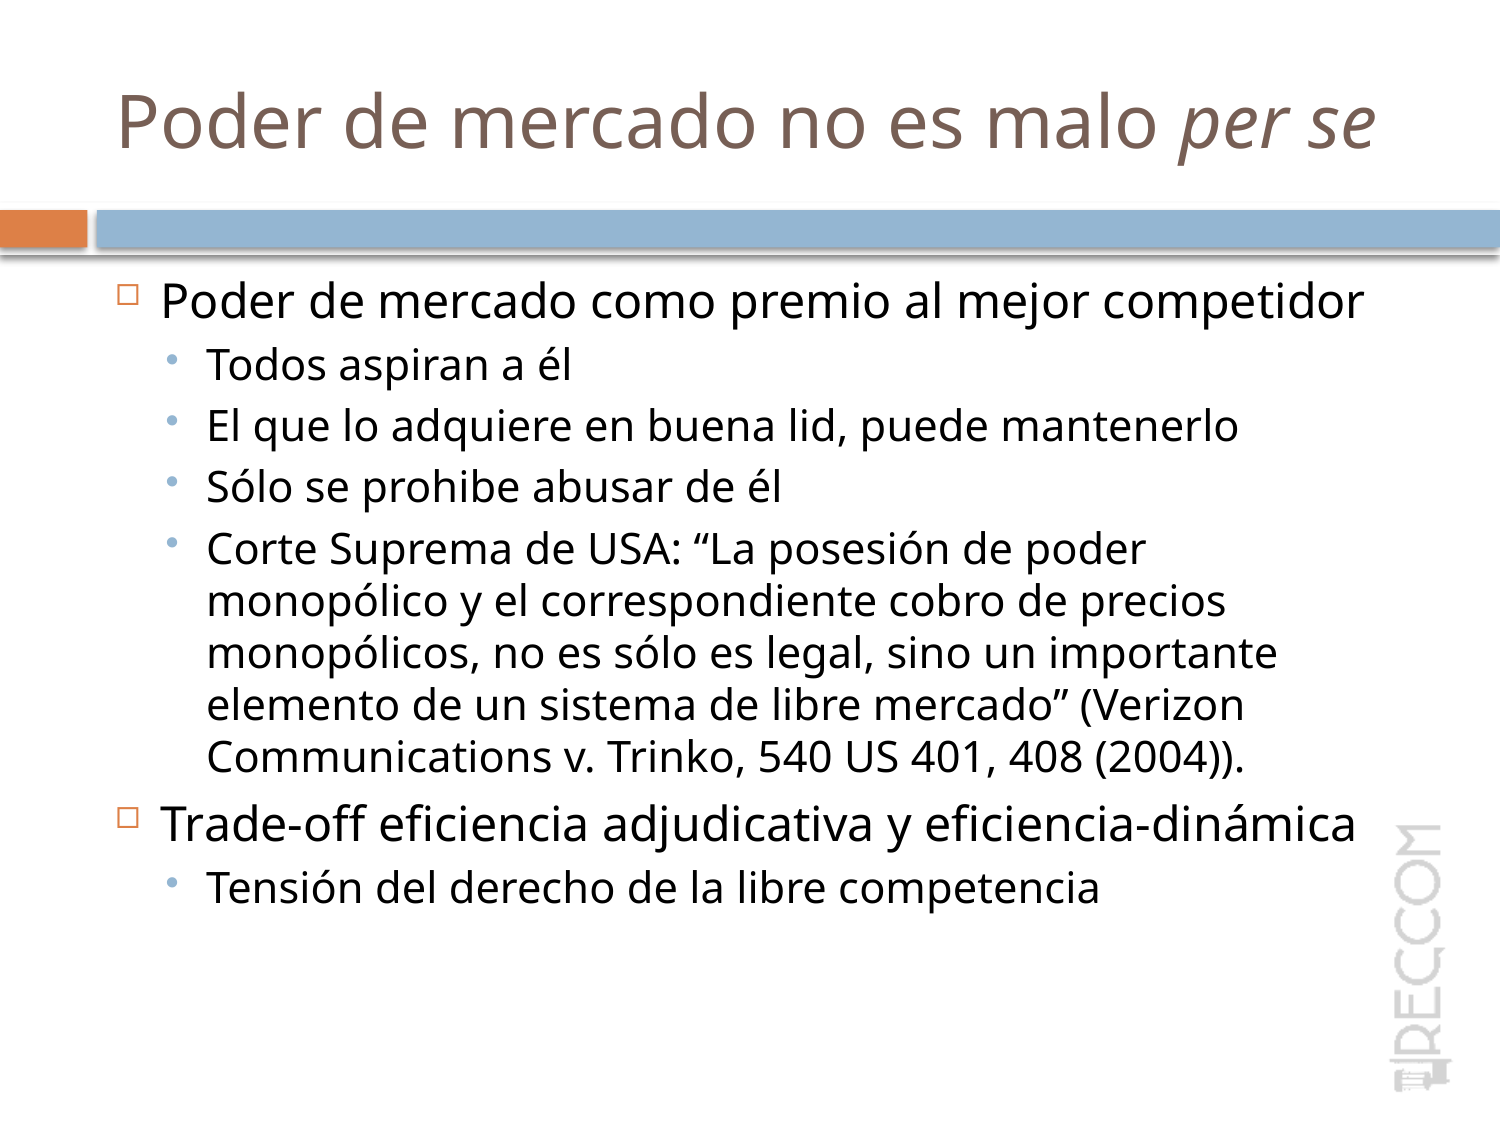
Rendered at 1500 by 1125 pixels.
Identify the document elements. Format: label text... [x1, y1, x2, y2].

list Poder de mercado como premio al mejor competidor Todos aspiran a él El que lo adquiere en buena lid, puede mantenerlo Sólo se prohibe abusar de él Corte Suprema de USA: “La posesión de poder monopólico y el correspondiente cobro de precios monopólicos, no es sólo es legal, sino un importante elemento de un sistema de libre mercado” (Verizon Communications v. Trinko, 540 US 401, 408 (2004)). Trade-off eficiencia adjudicativa y eficiencia-dinámica Tensión del derecho de la libre competencia [100, 262, 1400, 1000]
title Poder de mercado no es malo per se [100, 37, 1438, 200]
